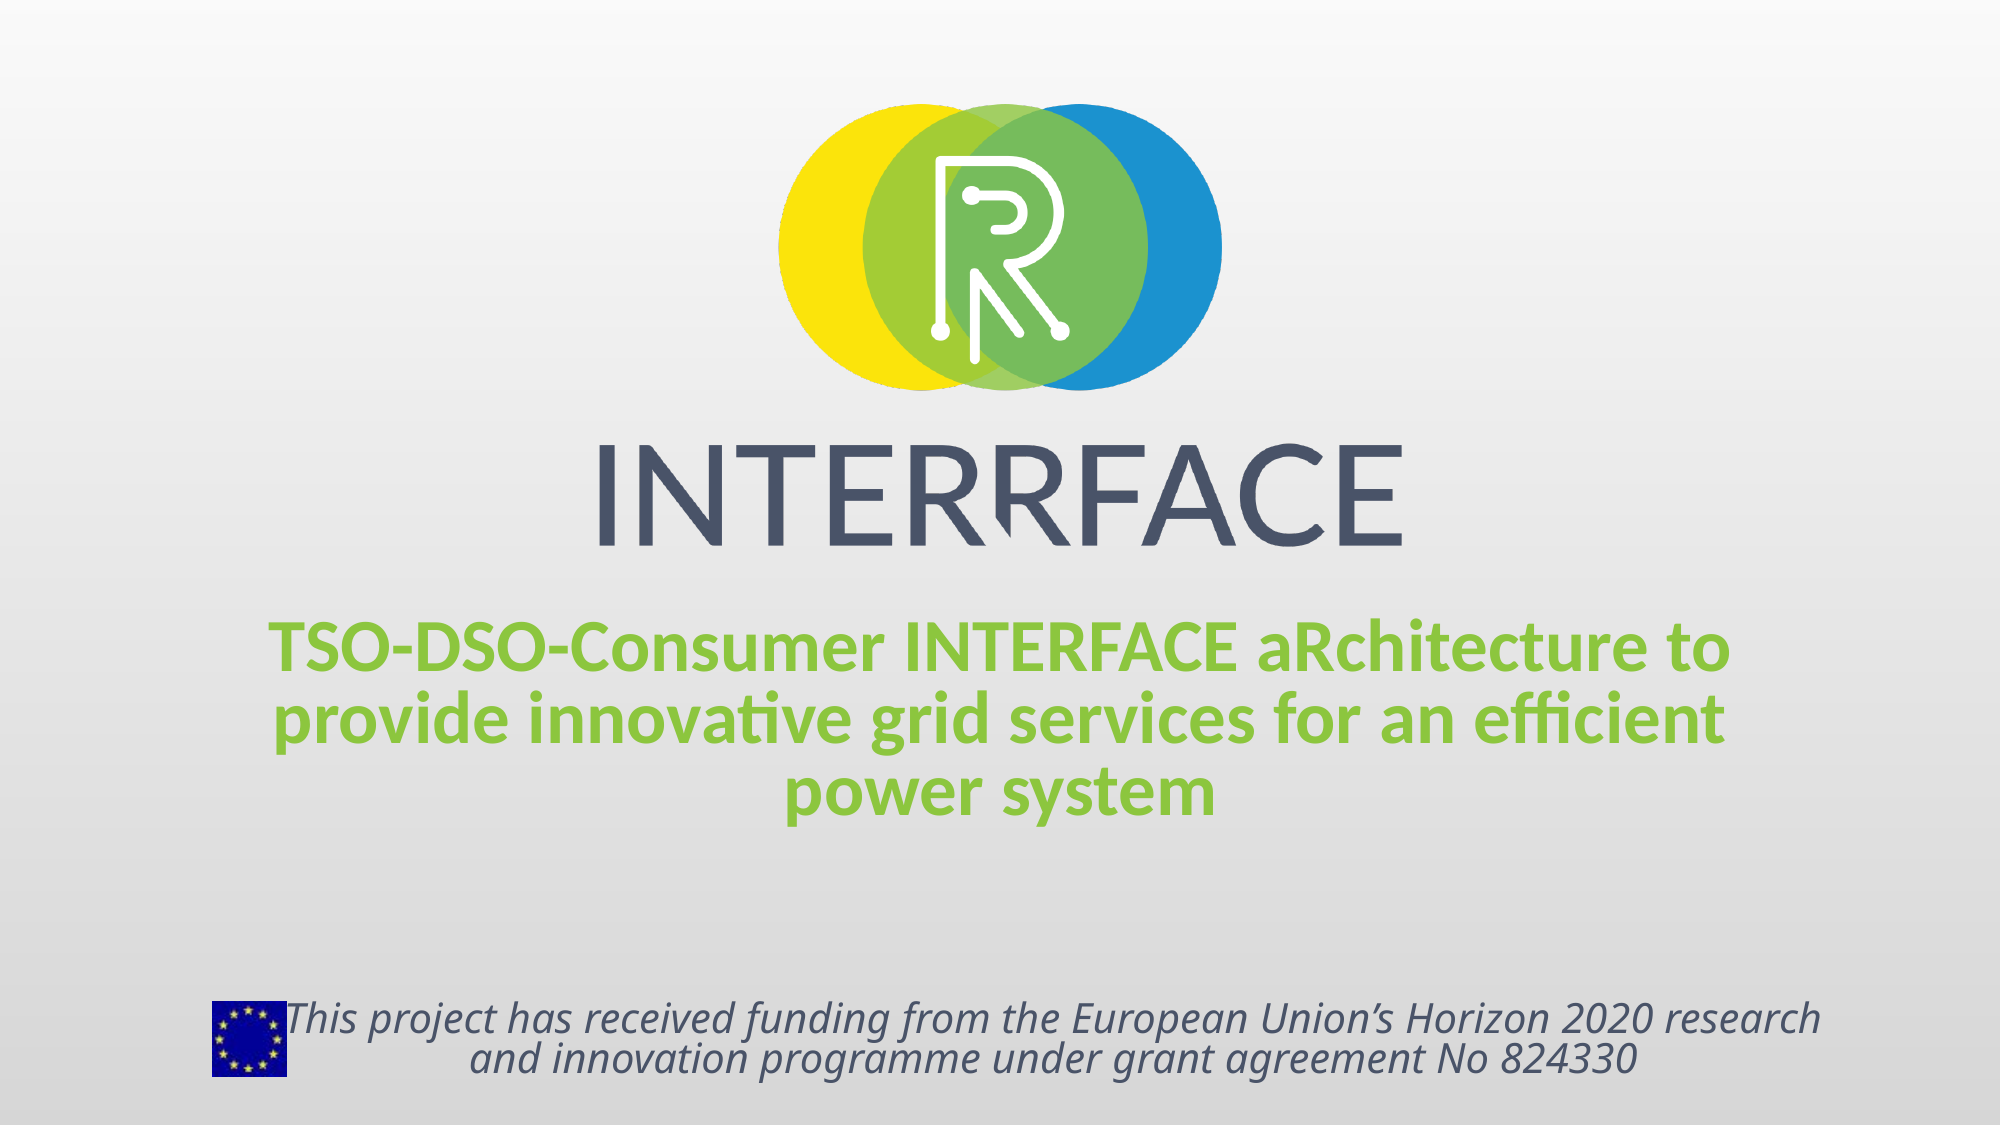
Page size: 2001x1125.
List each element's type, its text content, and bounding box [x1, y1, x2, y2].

text_box TSO-DSO-Consumer INTERFACE aRchitecture to provide innovative grid services for an efficient power system [177, 606, 1824, 837]
text_box This project has received funding from the European Union’s Horizon 2020 research and innovation programme under grant agreement No 824330 [241, 994, 1866, 1114]
picture [212, 1001, 287, 1077]
picture [599, 104, 1402, 547]
